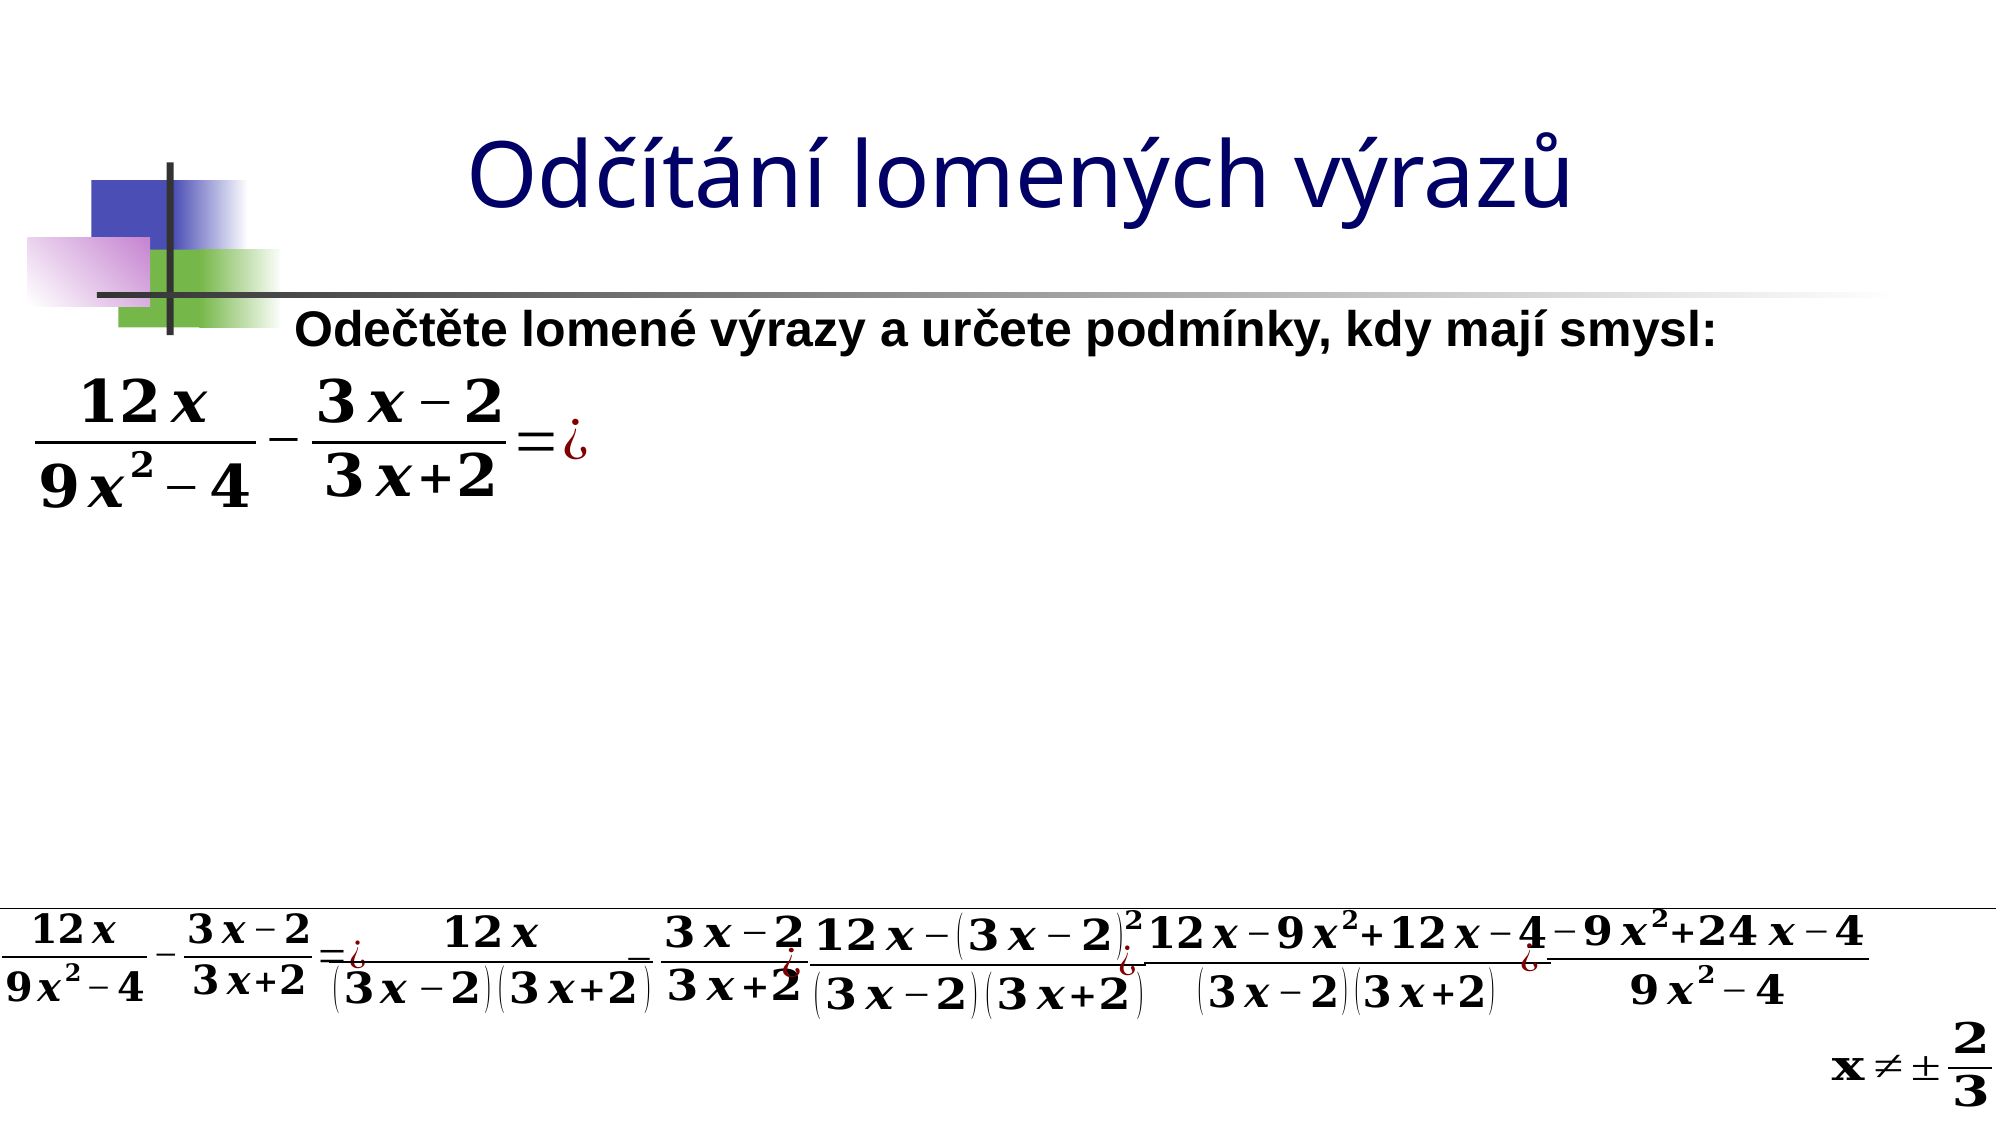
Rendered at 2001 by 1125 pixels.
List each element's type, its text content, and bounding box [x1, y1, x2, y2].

text_box Odečtěte lomené výrazy a určete podmínky, kdy mají smysl: [279, 290, 1760, 362]
text_box Odčítání lomených výrazů [416, 113, 1626, 228]
